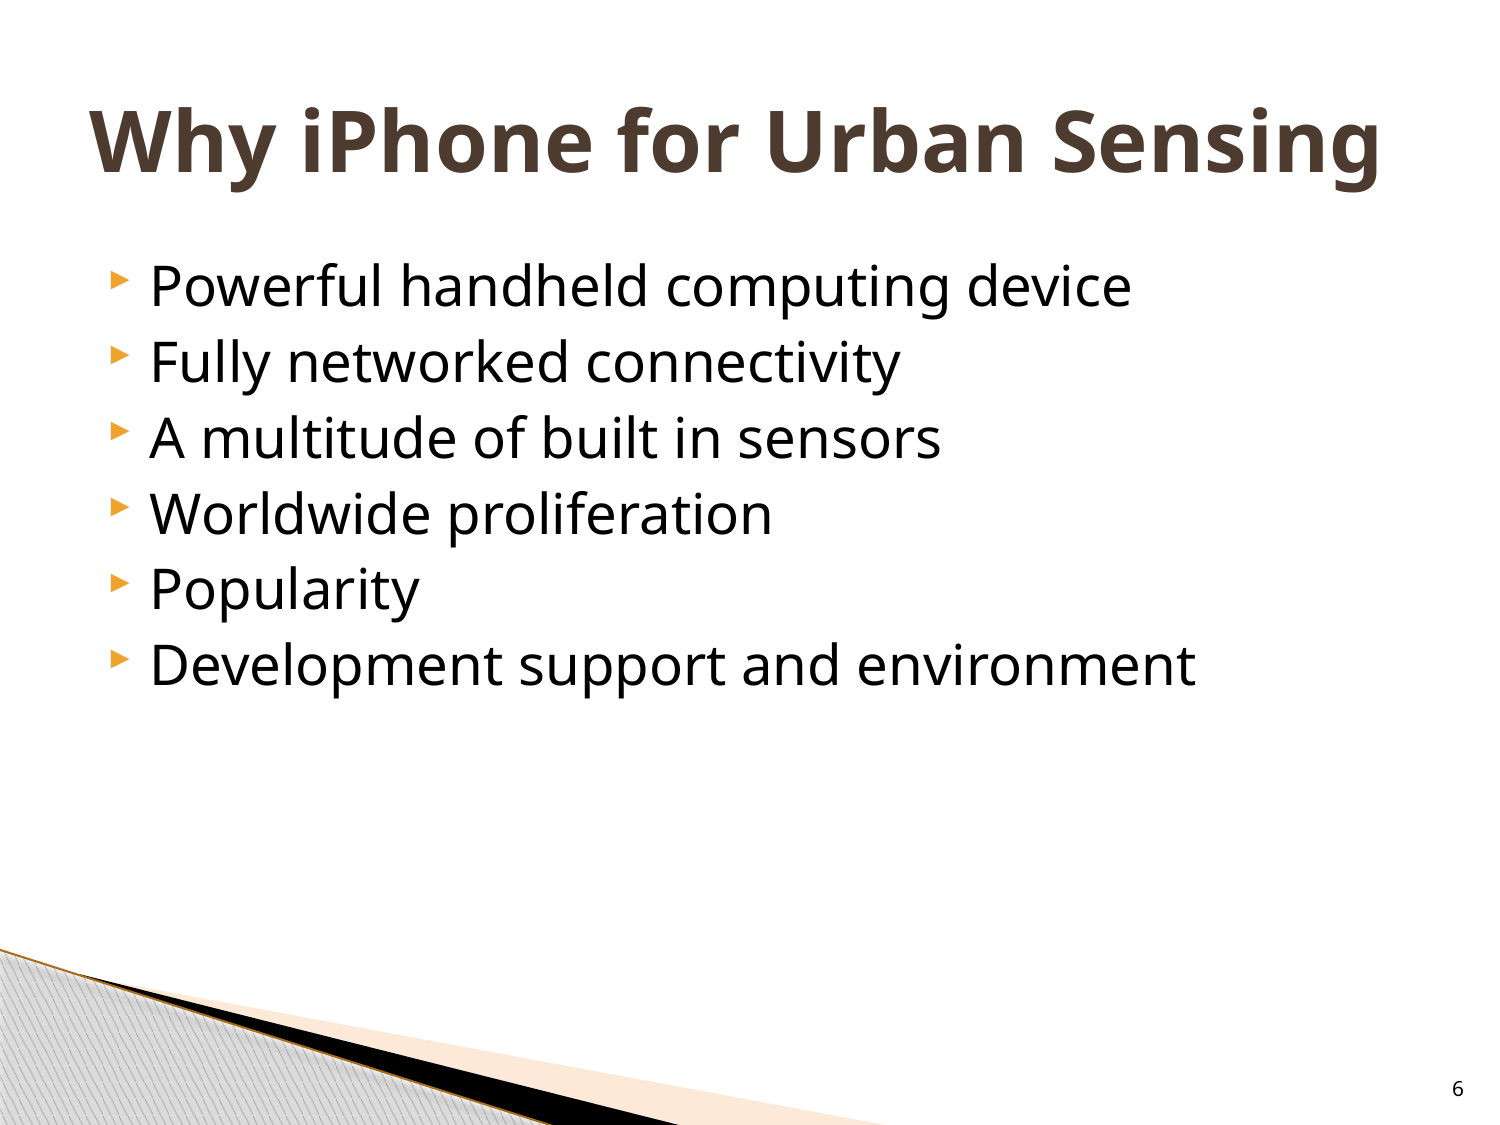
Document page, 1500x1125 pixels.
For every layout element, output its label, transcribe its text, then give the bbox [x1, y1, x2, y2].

slide_number 6 [1418, 1051, 1479, 1112]
title Why iPhone for Urban Sensing [75, 45, 1425, 233]
list Powerful handheld computing device Fully networked connectivity A multitude of built in sensors Worldwide proliferation Popularity Development support and environment [75, 243, 1425, 986]
